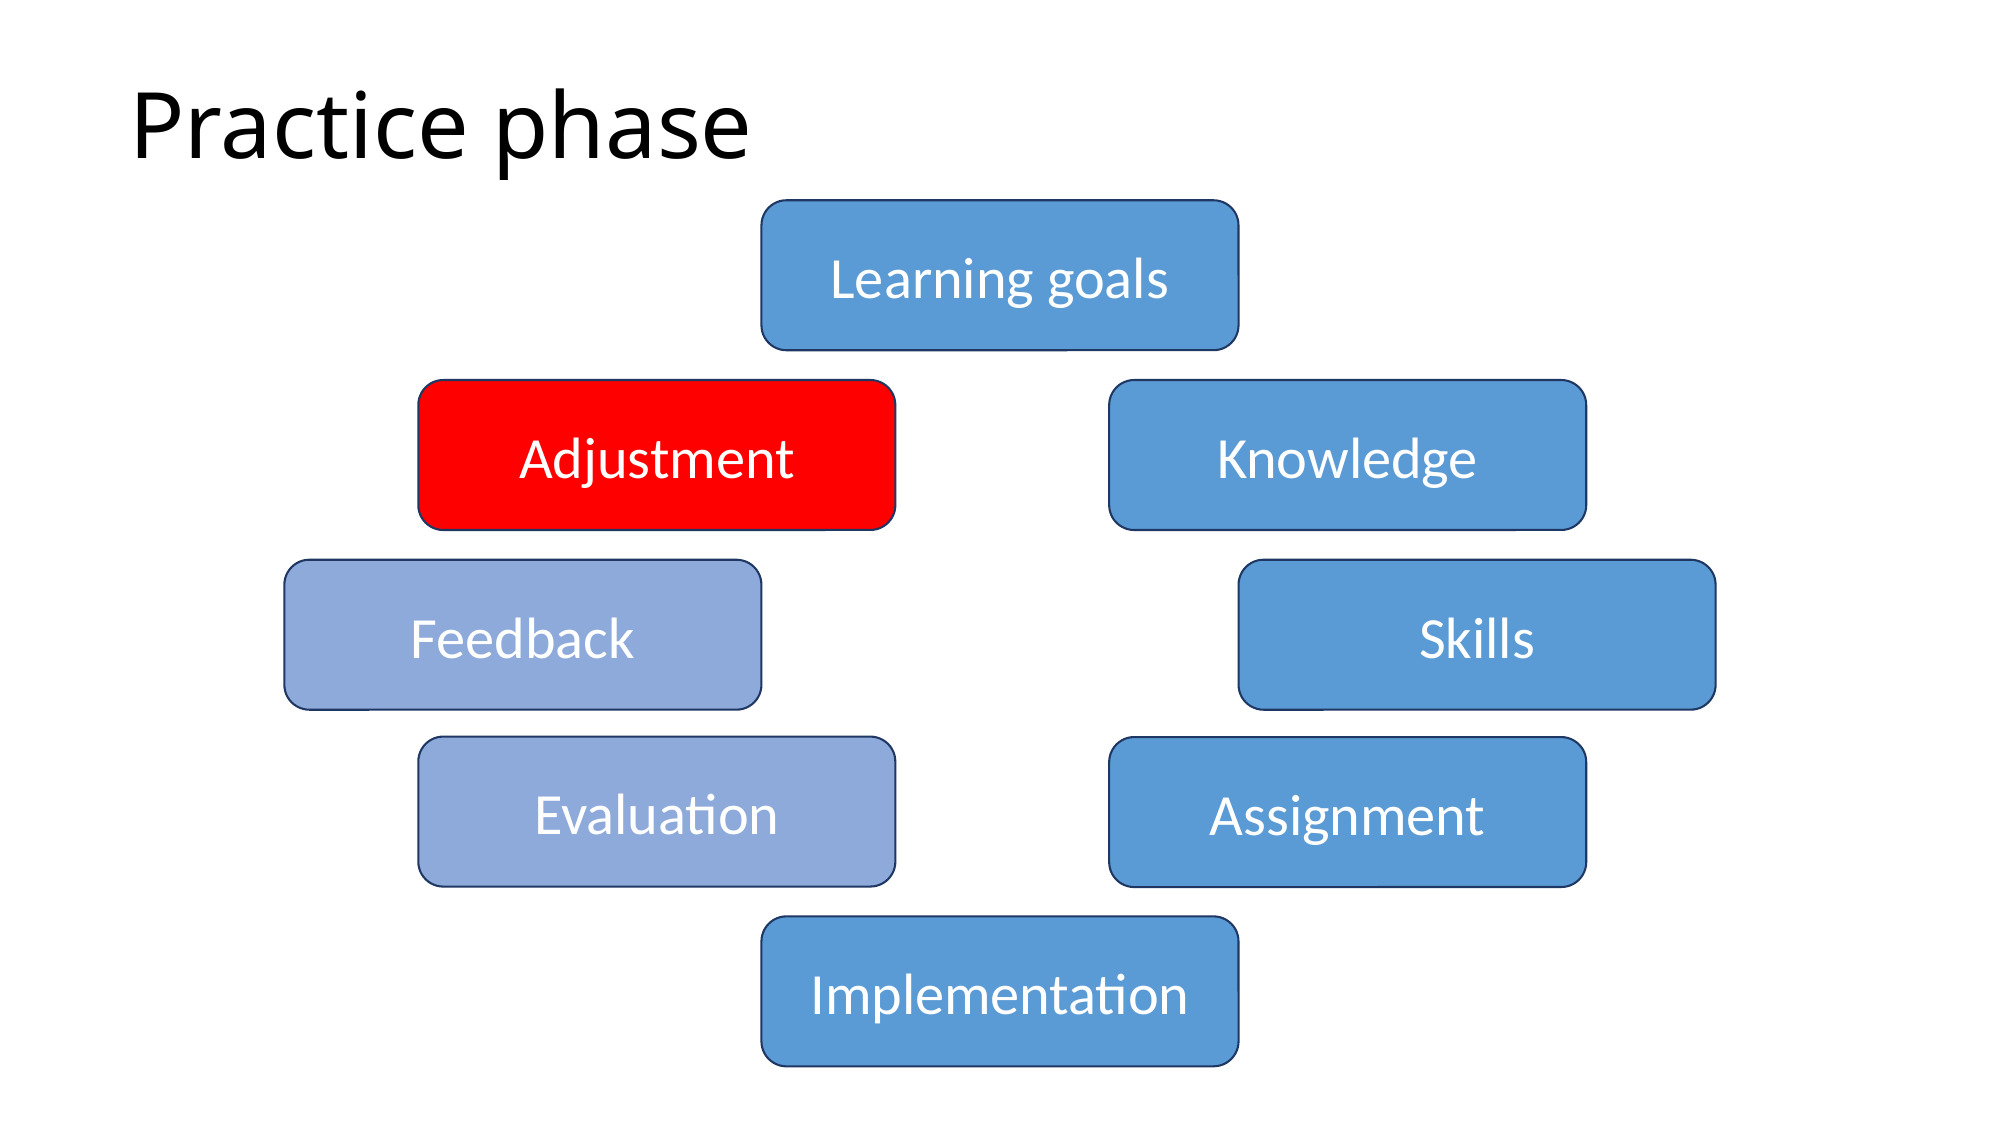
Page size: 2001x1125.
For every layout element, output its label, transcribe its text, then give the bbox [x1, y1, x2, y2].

text_box Assignment [1109, 737, 1587, 888]
text_box [472, 284, 2000, 359]
text_box Implementation [761, 916, 1239, 1067]
title Practice phase [114, 19, 1863, 238]
text_box Knowledge [1109, 434, 1587, 531]
text_box [472, 360, 2000, 434]
text_box Evaluation [418, 736, 896, 887]
text_box Skills [1238, 559, 1716, 710]
text_box Adjustment [418, 380, 896, 531]
text_box Learning goals [761, 200, 1239, 284]
text_box Feedback [284, 559, 762, 710]
